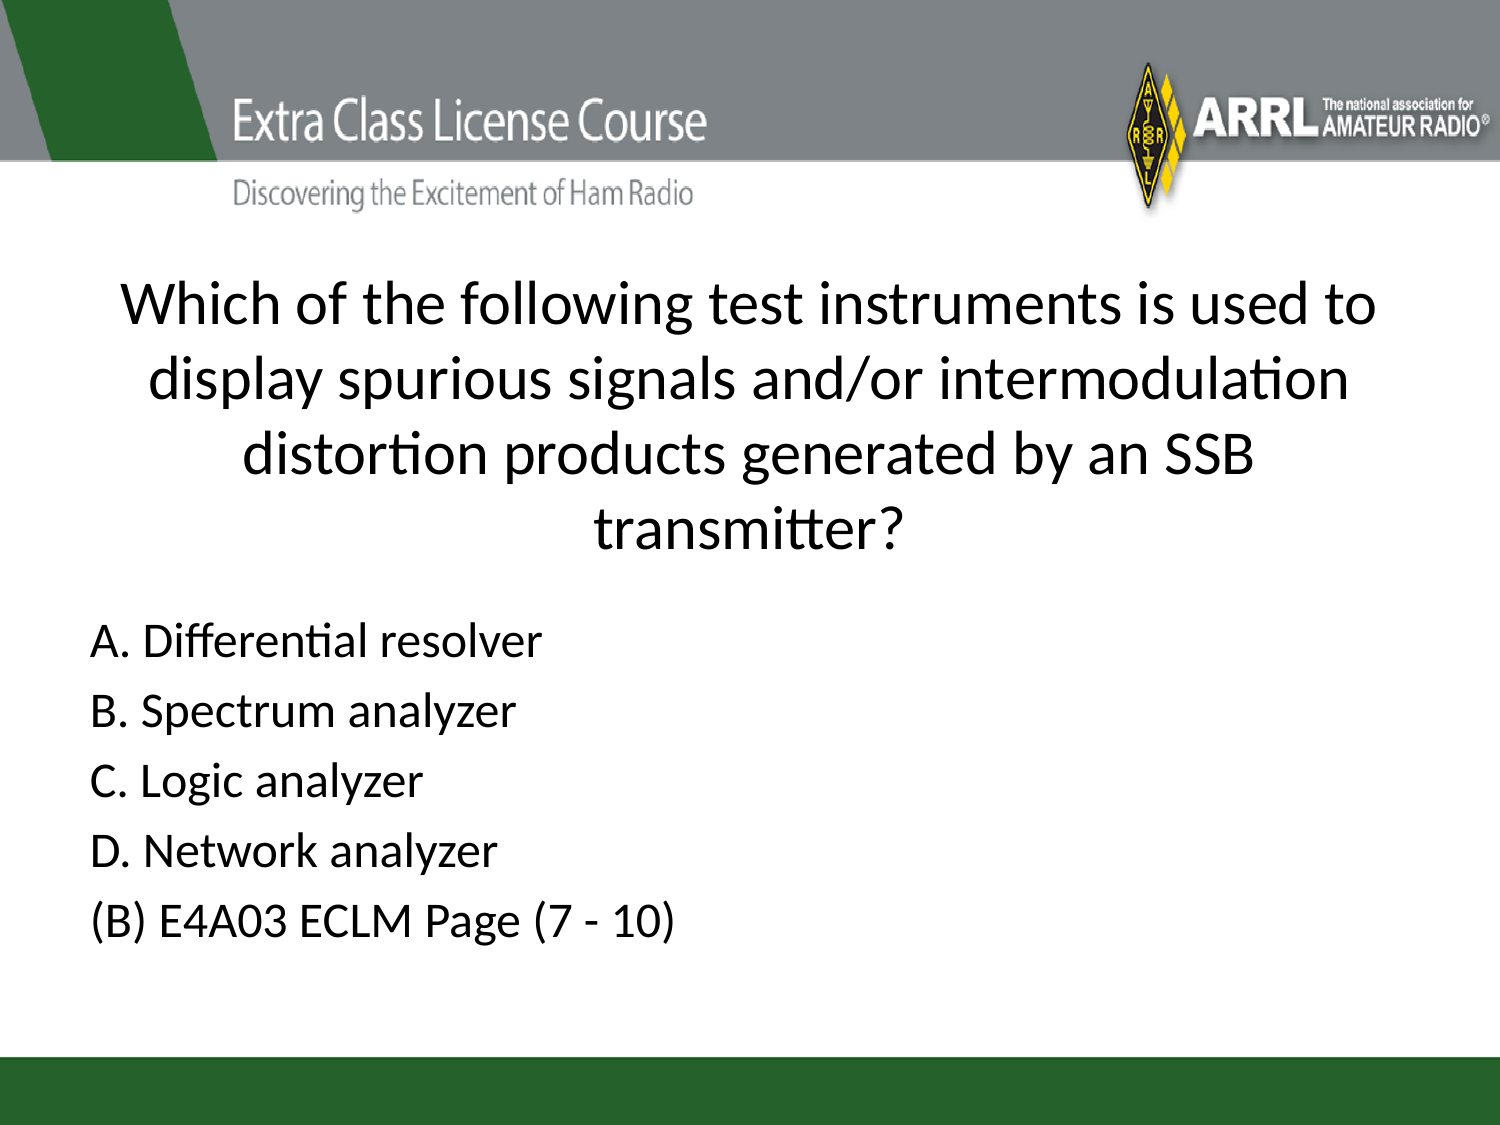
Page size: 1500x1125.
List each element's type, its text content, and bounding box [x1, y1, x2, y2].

title Which of the following test instruments is used to display spurious signals and/or intermodulation distortion products generated by an SSB transmitter? [75, 254, 1425, 435]
picture [0, 0, 1500, 1125]
list A. Differential resolver B. Spectrum analyzer C. Logic analyzer D. Network analyzer (B) E4A03 ECLM Page (7 - 10) [75, 600, 1425, 1025]
